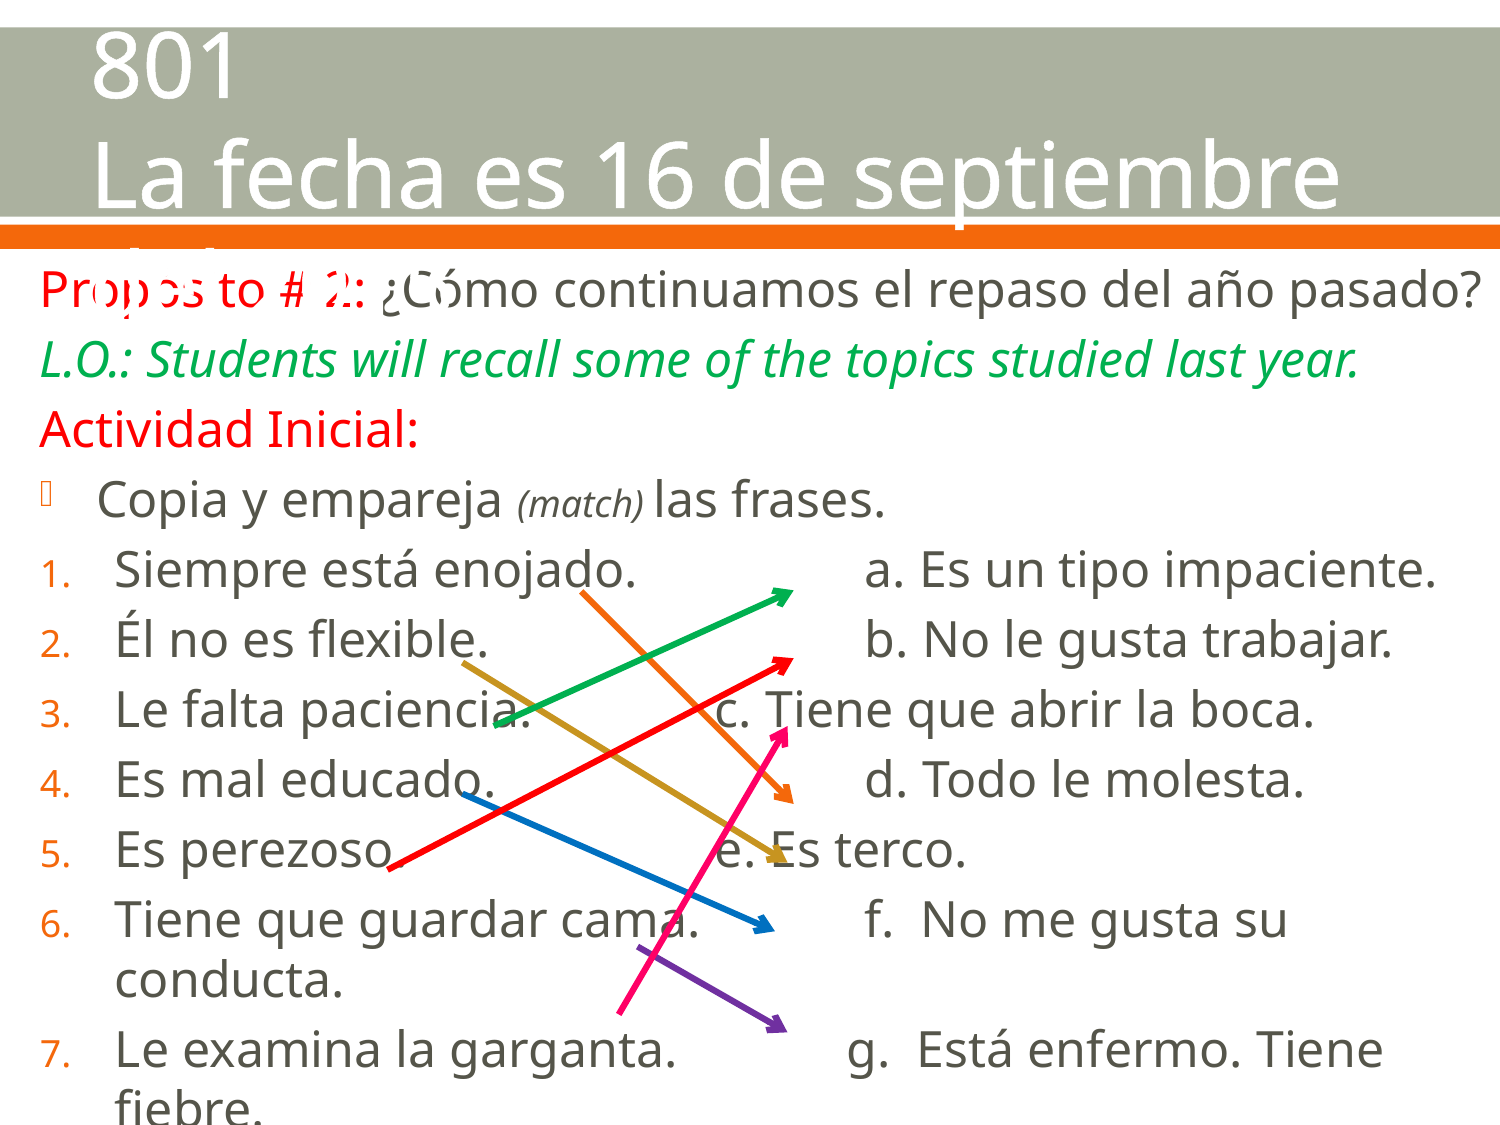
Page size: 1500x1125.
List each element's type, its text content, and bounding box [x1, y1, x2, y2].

list Propósito # 2: ¿Cómo continuamos el repaso del año pasado? L.O.: Students will recall some of the topics studied last year. Actividad Inicial: Copia y empareja (match) las frases. Siempre está enojado. a. Es un tipo impaciente. Él no es flexible. b. No le gusta trabajar. Le falta paciencia. c. Tiene que abrir la boca. Es mal educado. d. Todo le molesta. Es perezoso. e. Es terco. Tiene que guardar cama. f. No me gusta su conducta. Le examina la garganta. g. Está enfermo. Tiene fiebre. [24, 249, 1500, 1088]
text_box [462, 880, 613, 932]
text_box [493, 589, 794, 655]
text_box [387, 657, 795, 871]
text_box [618, 725, 788, 1015]
title Me llamo_______________ Clase 801 La fecha es 16 de septiembre del 2015 [75, 24, 1425, 208]
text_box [637, 1024, 788, 1033]
